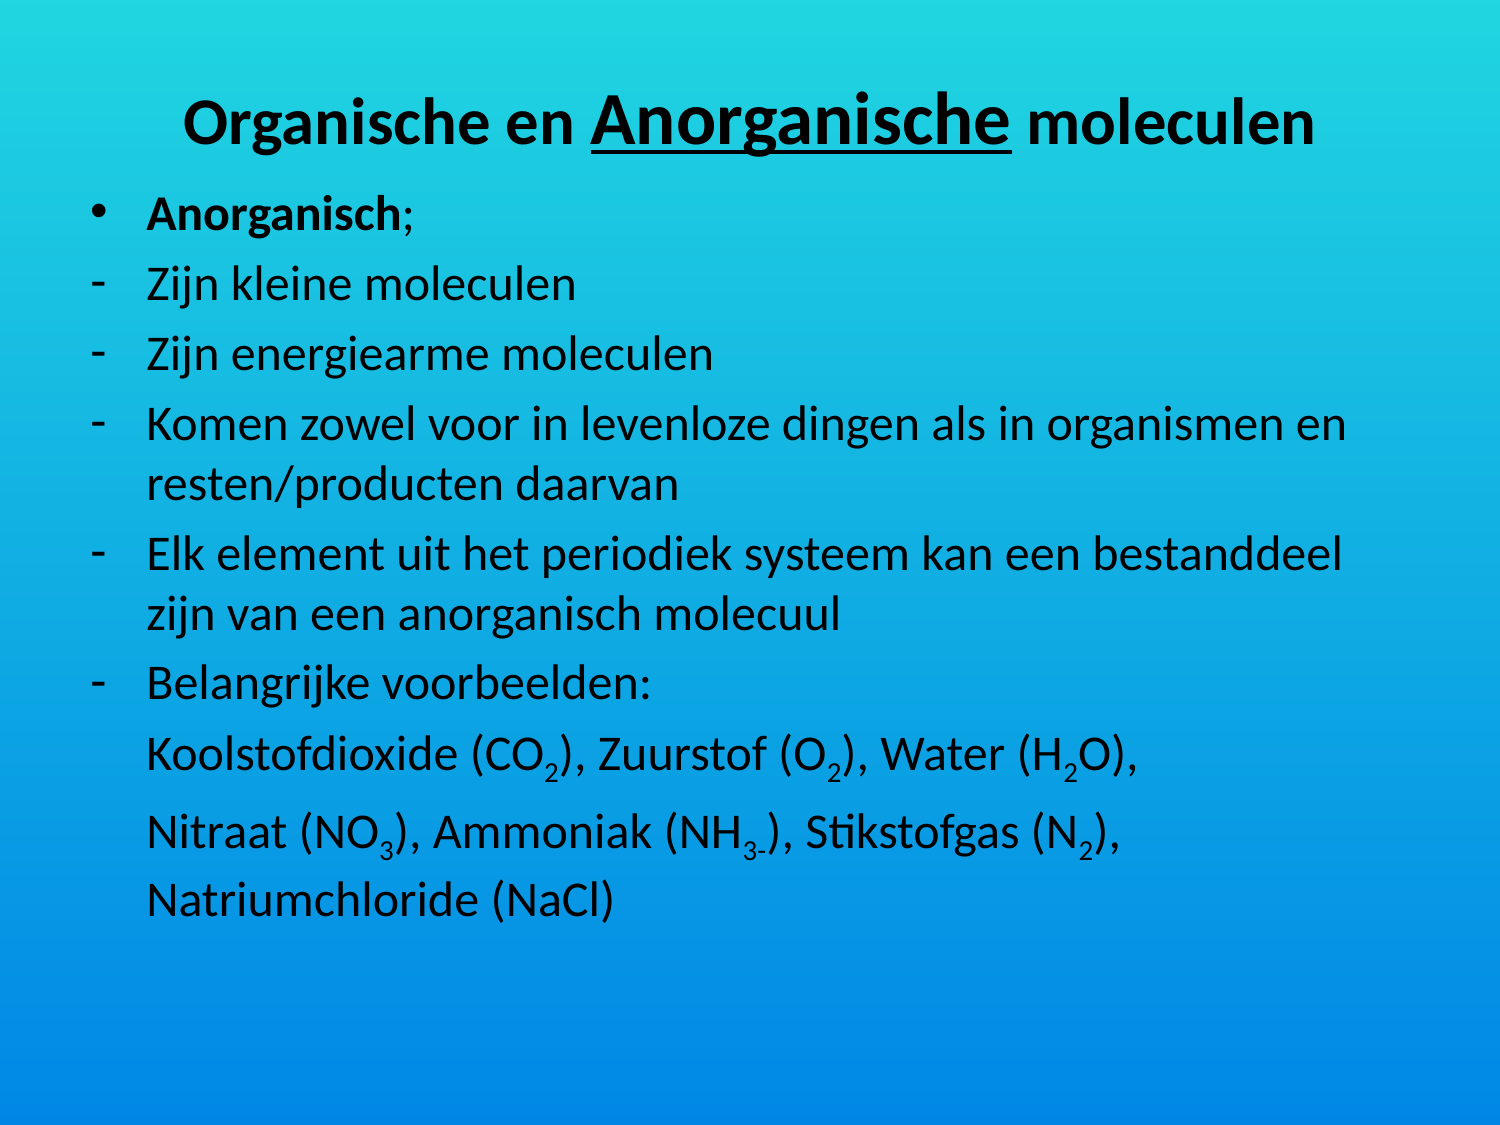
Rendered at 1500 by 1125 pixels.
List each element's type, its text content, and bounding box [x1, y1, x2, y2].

title Organische en Anorganische moleculen [75, 45, 1425, 172]
list Anorganisch; Zijn kleine moleculen Zijn energiearme moleculen Komen zowel voor in levenloze dingen als in organismen en resten/producten daarvan Elk element uit het periodiek systeem kan een bestanddeel zijn van een anorganisch molecuul Belangrijke voorbeelden: Koolstofdioxide (CO2), Zuurstof (O2), Water (H2O), Nitraat (NO3), Ammoniak (NH3-), Stikstofgas (N2), Natriumchloride (NaCl) [75, 172, 1425, 1083]
